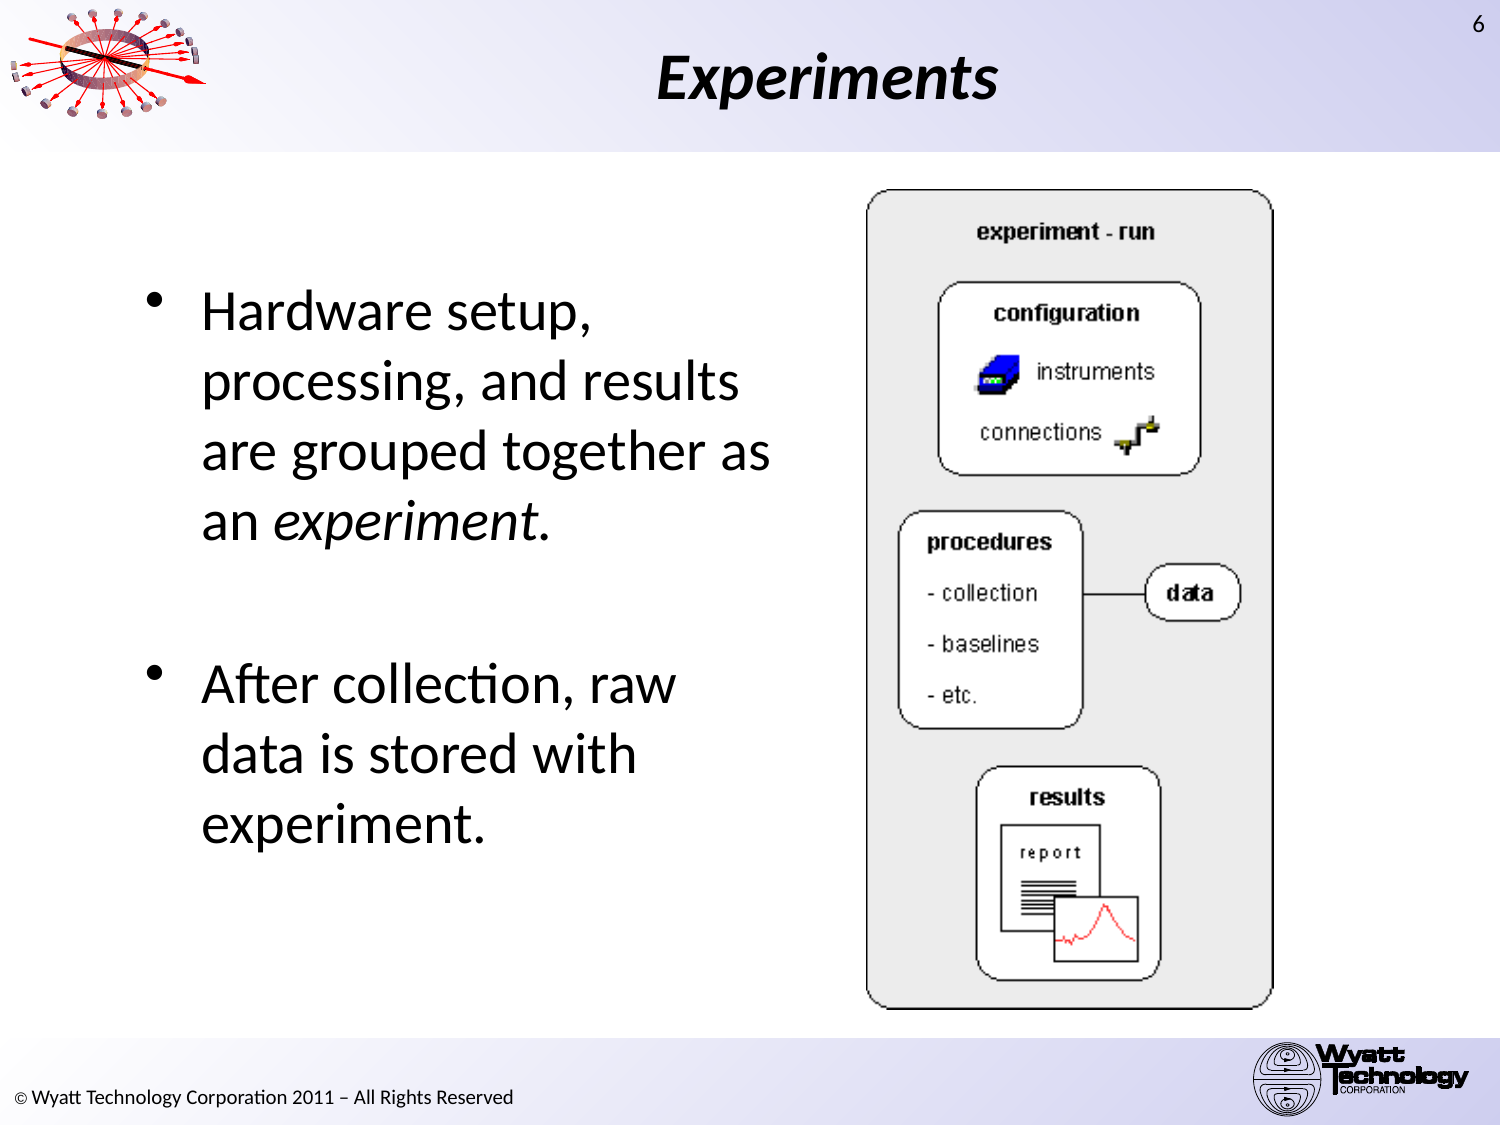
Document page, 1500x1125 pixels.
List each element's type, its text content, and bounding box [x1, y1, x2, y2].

text_box [68, 647, 731, 912]
list Hardware setup, processing, and results are grouped together as an experiment. After collection, raw data is stored with experiment. [129, 264, 793, 922]
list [866, 189, 1274, 1011]
title Experiments [217, 25, 1438, 120]
